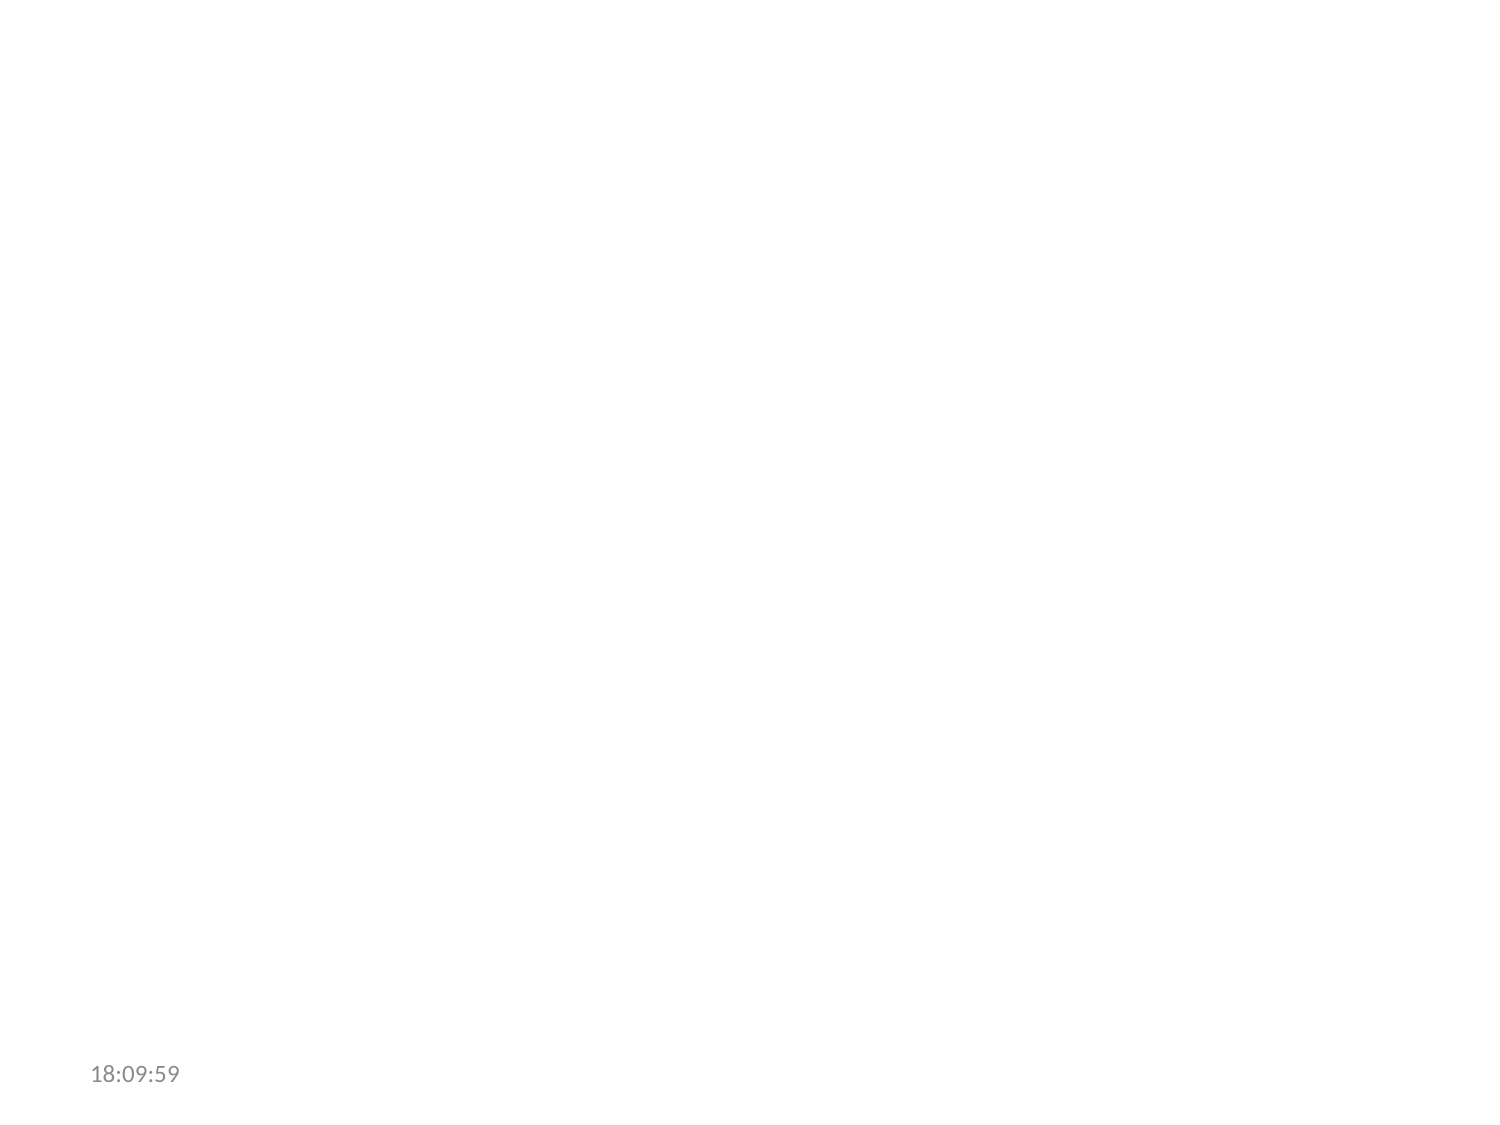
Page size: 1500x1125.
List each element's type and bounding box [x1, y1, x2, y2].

slide_number [75, 1042, 425, 1103]
